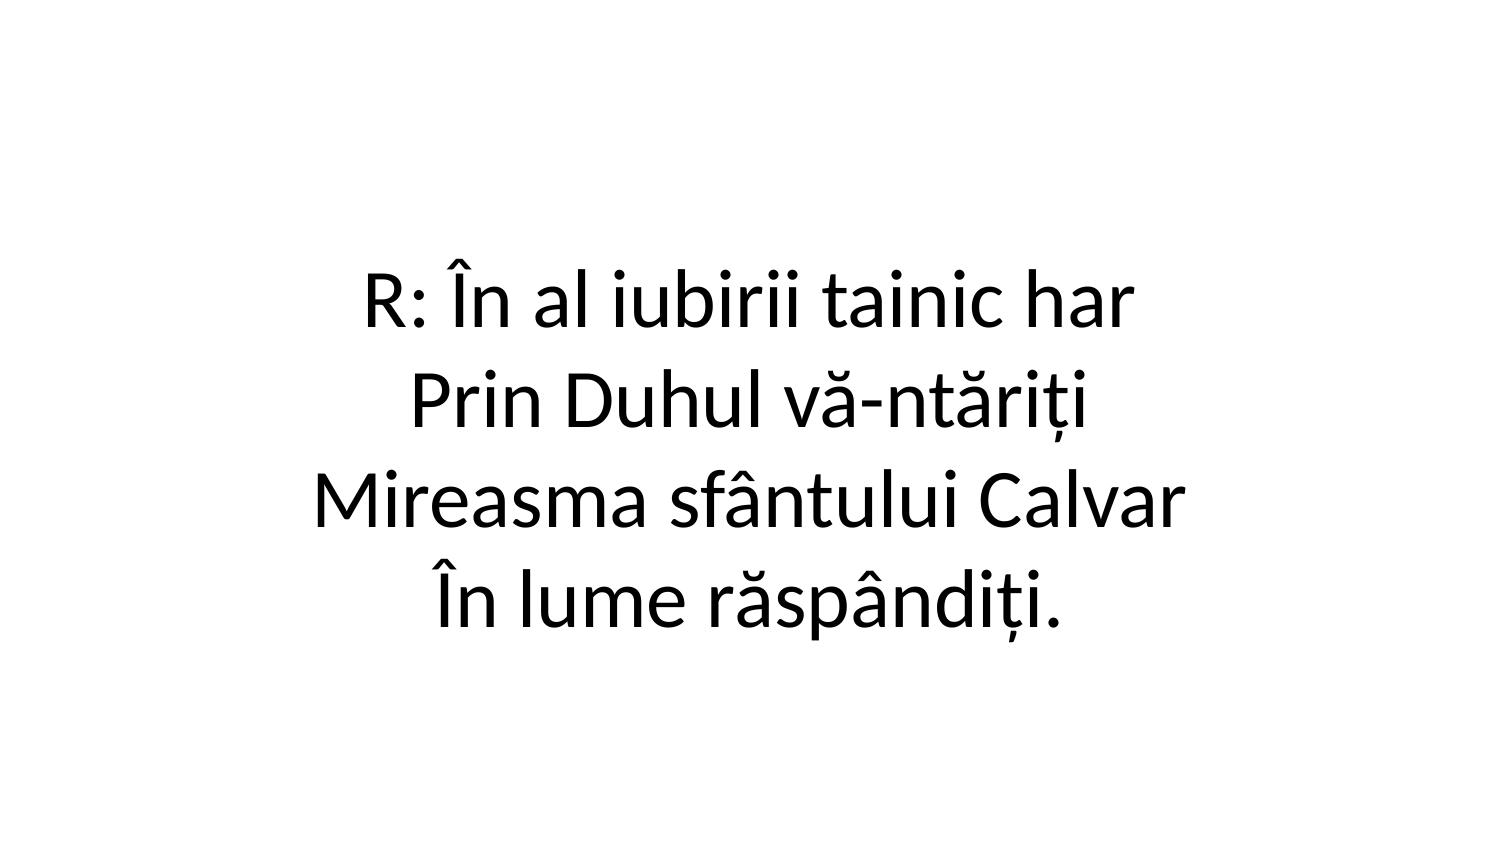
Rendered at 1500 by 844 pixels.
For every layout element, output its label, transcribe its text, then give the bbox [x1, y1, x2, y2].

text_box R: În al iubirii tainic har Prin Duhul vă-ntăriți Mireasma sfântului Calvar În lume răspândiți. [296, 192, 1204, 652]
